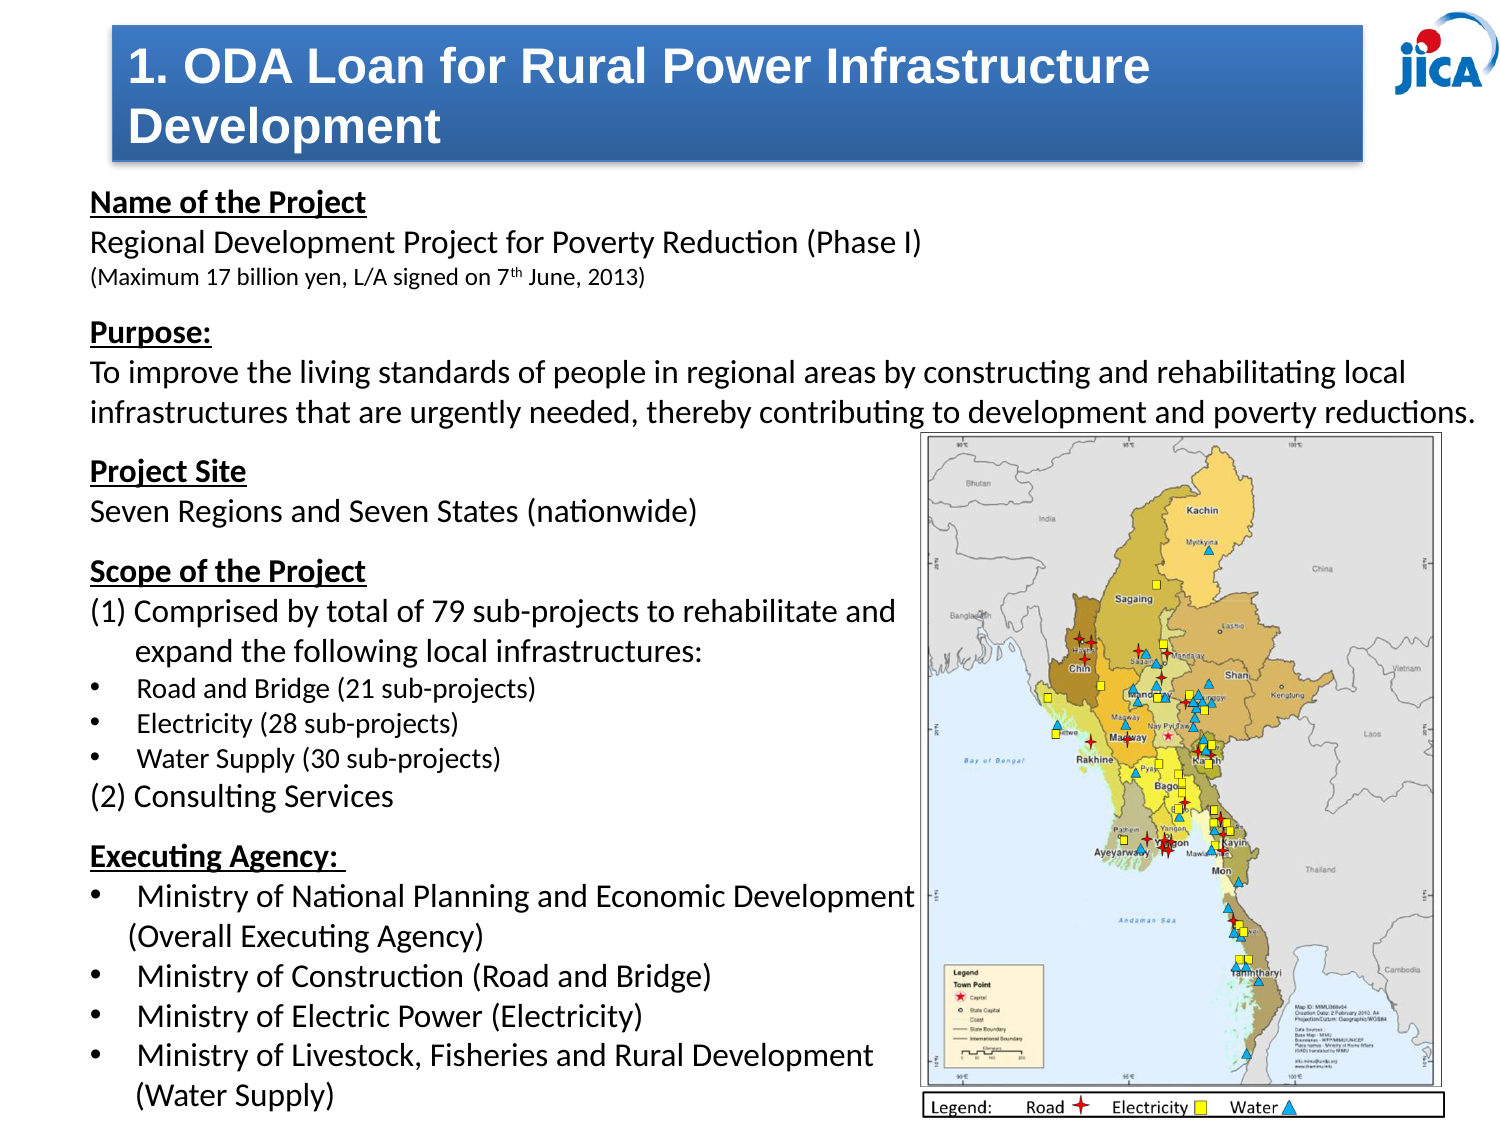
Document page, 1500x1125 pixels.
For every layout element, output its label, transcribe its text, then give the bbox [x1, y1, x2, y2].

text_box 1. ODA Loan for Rural Power Infrastructure Development [112, 25, 1363, 162]
picture [919, 432, 1445, 1125]
picture [1372, 0, 1500, 101]
text_box Name of the Project Regional Development Project for Poverty Reduction (Phase I) (Maximum 17 billion yen, L/A signed on 7th June, 2013) Purpose: To improve the living standards of people in regional areas by constructing and rehabilitating local infrastructures that are urgently needed, thereby contributing to development and poverty reductions. Project Site Seven Regions and Seven States (nationwide) Scope of the Project (1) Comprised by total of 79 sub-projects to rehabilitate and expand the following local infrastructures: Road and Bridge (21 sub-projects) Electricity (28 sub-projects) Water Supply (30 sub-projects) (2) Consulting Services Executing Agency: Ministry of National Planning and Economic Development (Overall Executing Agency) Ministry of Construction (Road and Bridge) Ministry of Electric Power (Electricity) Ministry of Livestock, Fisheries and Rural Development (Water Supply) [74, 172, 1500, 1121]
